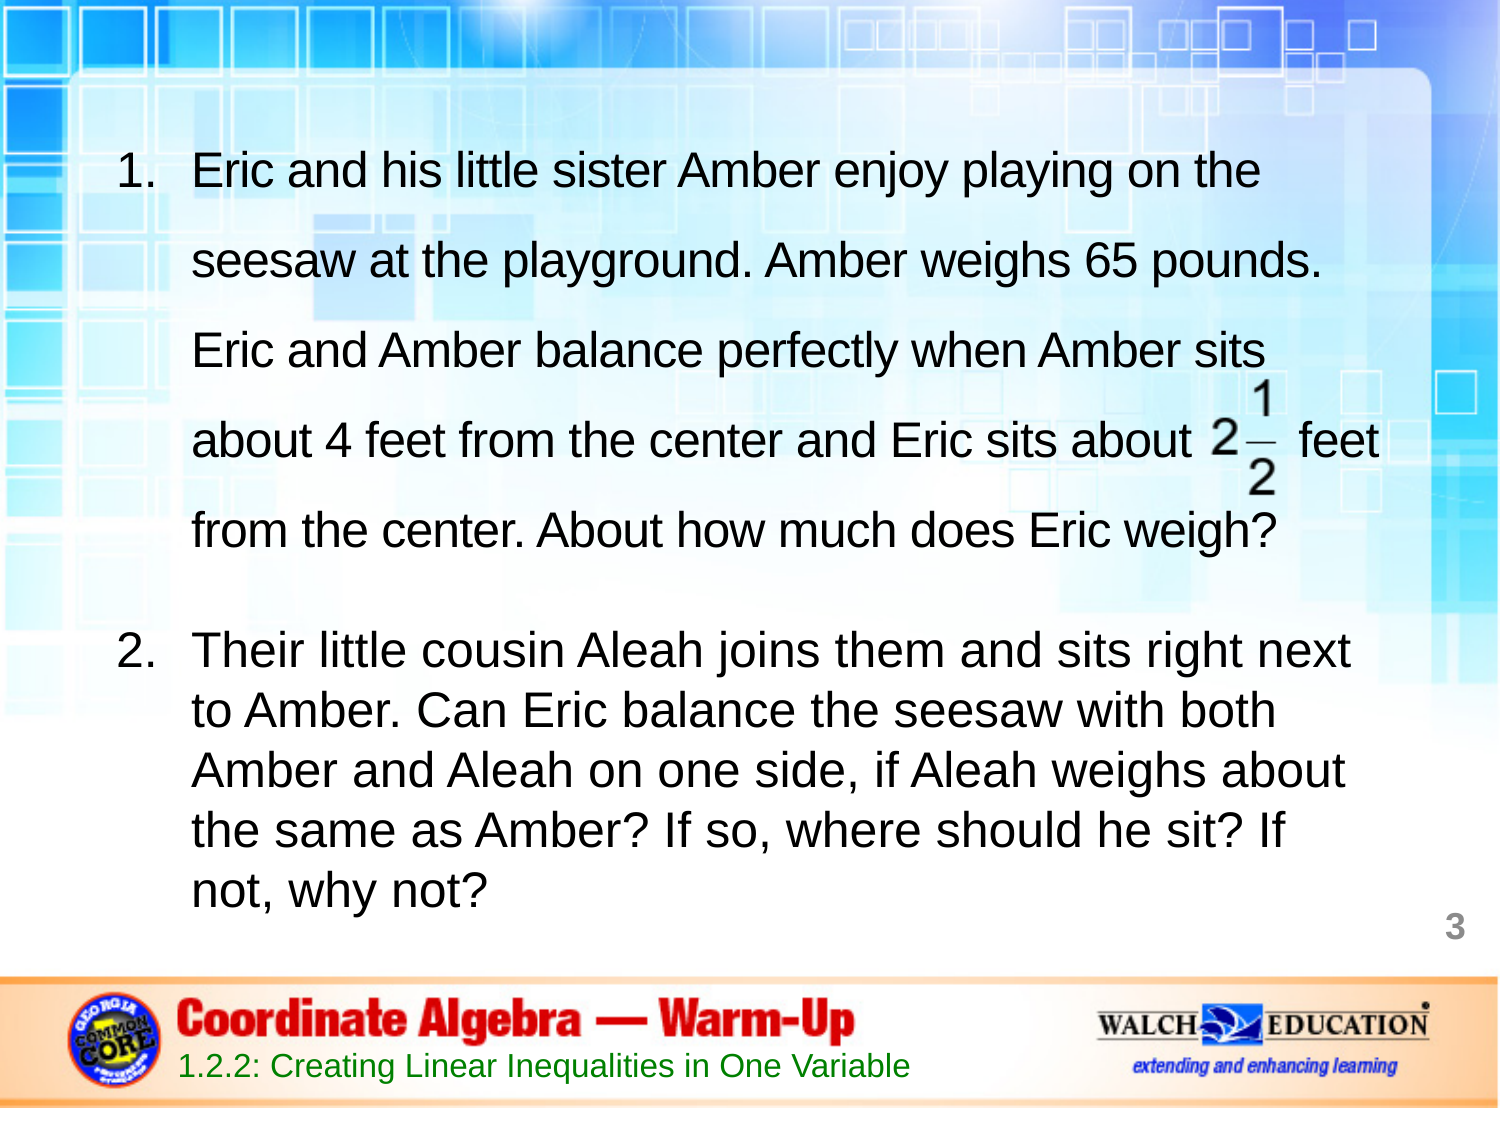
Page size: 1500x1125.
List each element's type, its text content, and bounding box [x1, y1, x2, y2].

picture [0, 0, 1500, 1108]
text_box Eric and his little sister Amber enjoy playing on the seesaw at the playground. Amber weighs 65 pounds. Eric and Amber balance perfectly when Amber sits about 4 feet from the center and Eric sits about feet from the center. About how much does Eric weigh? Their little cousin Aleah joins them and sits right next to Amber. Can Eric balance the seesaw with both Amber and Aleah on one side, if Aleah weighs about the same as Amber? If so, where should he sit? If not, why not? [101, 100, 1394, 925]
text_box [1208, 365, 1280, 497]
list 1.2.2: Creating Linear Inequalities in One Variable [162, 1036, 1070, 1080]
slide_number 3 [1361, 901, 1481, 949]
